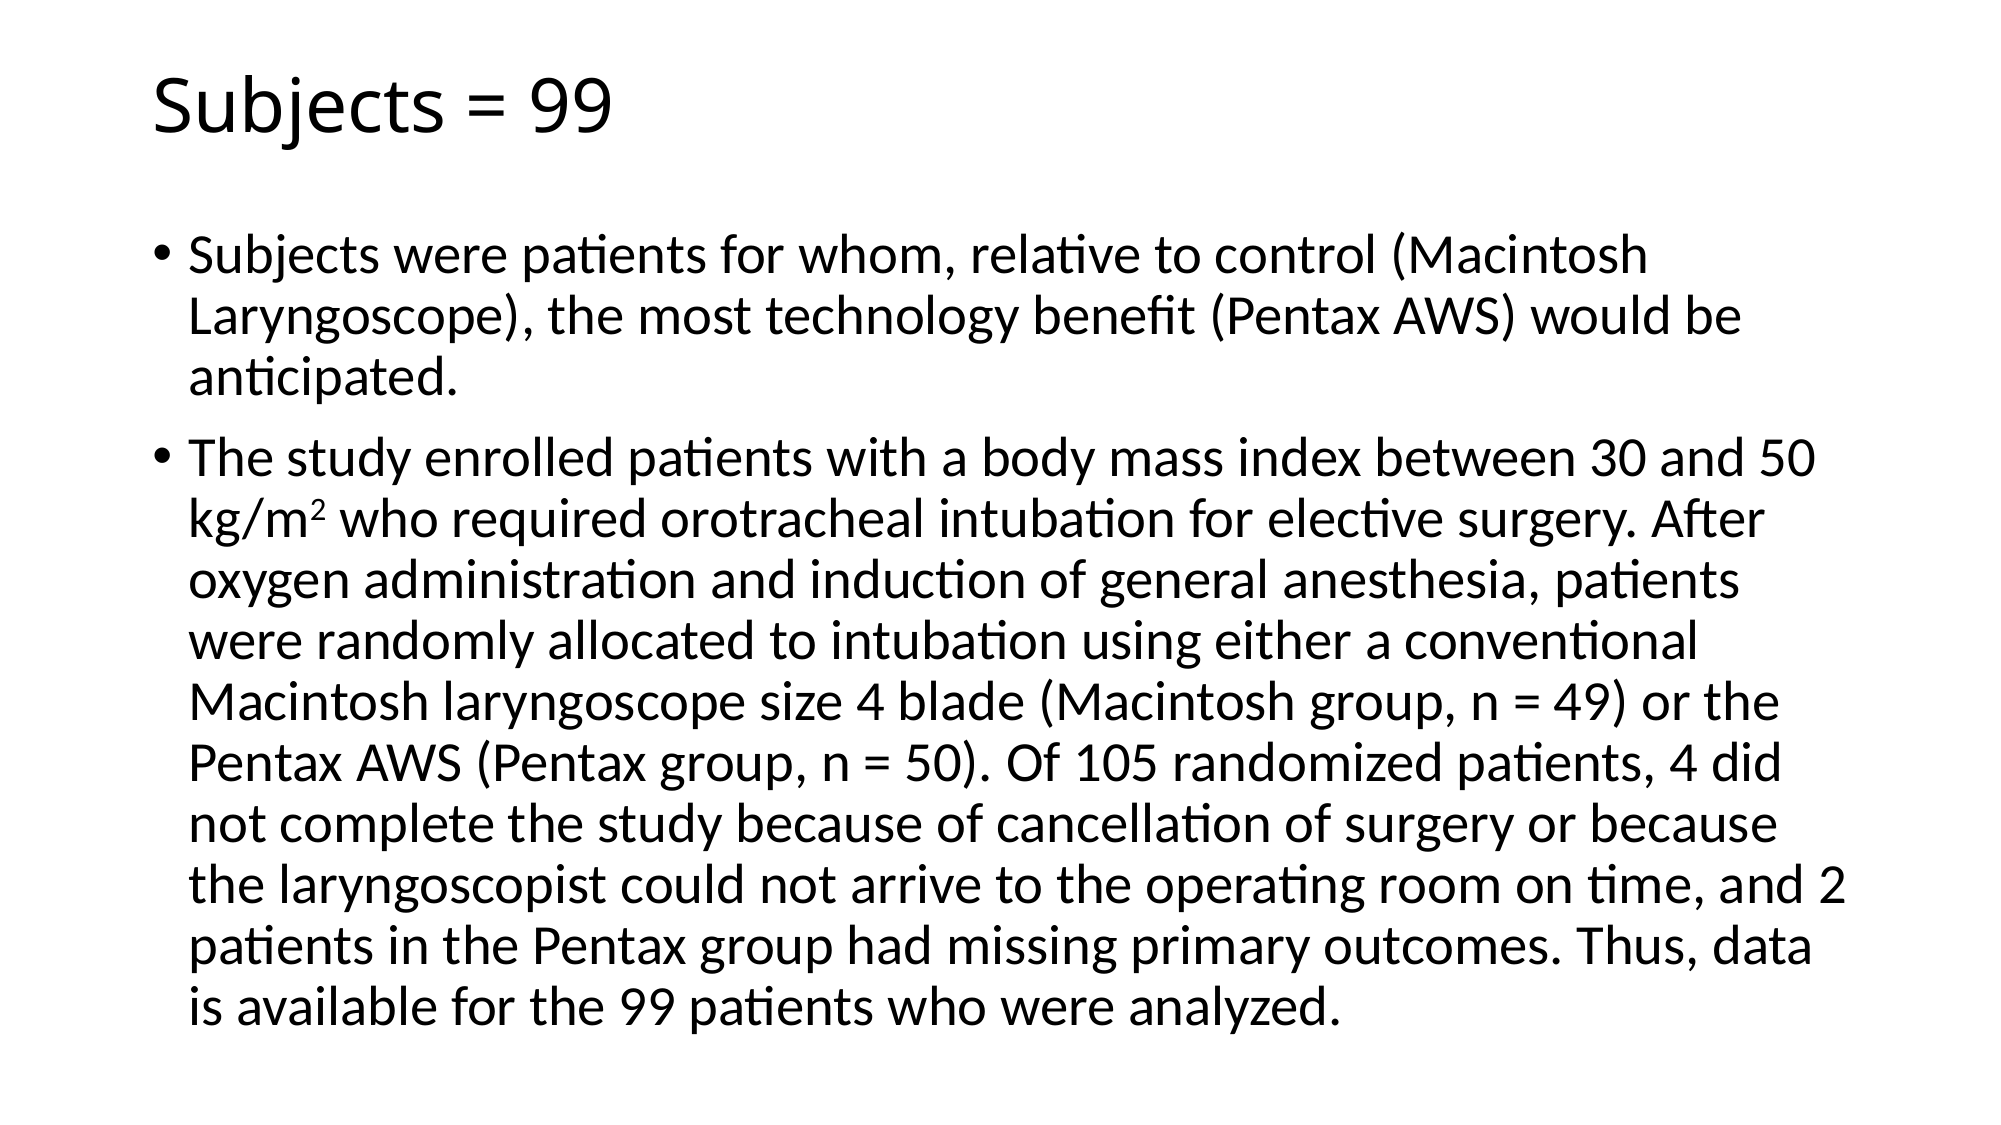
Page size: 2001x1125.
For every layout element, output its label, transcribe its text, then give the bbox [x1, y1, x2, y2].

title Subjects = 99 [137, 0, 1863, 217]
list Subjects were patients for whom, relative to control (Macintosh Laryngoscope), the most technology benefit (Pentax AWS) would be anticipated. The study enrolled patients with a body mass index between 30 and 50 kg/m2 who required orotracheal intubation for elective surgery. After oxygen administration and induction of general anesthesia, patients were randomly allocated to intubation using either a conventional Macintosh laryngoscope size 4 blade (Macintosh group, n = 49) or the Pentax AWS (Pentax group, n = 50). Of 105 randomized patients, 4 did not complete the study because of cancellation of surgery or because the laryngoscopist could not arrive to the operating room on time, and 2 patients in the Pentax group had missing primary outcomes. Thus, data is available for the 99 patients who were analyzed. [137, 217, 1863, 1088]
